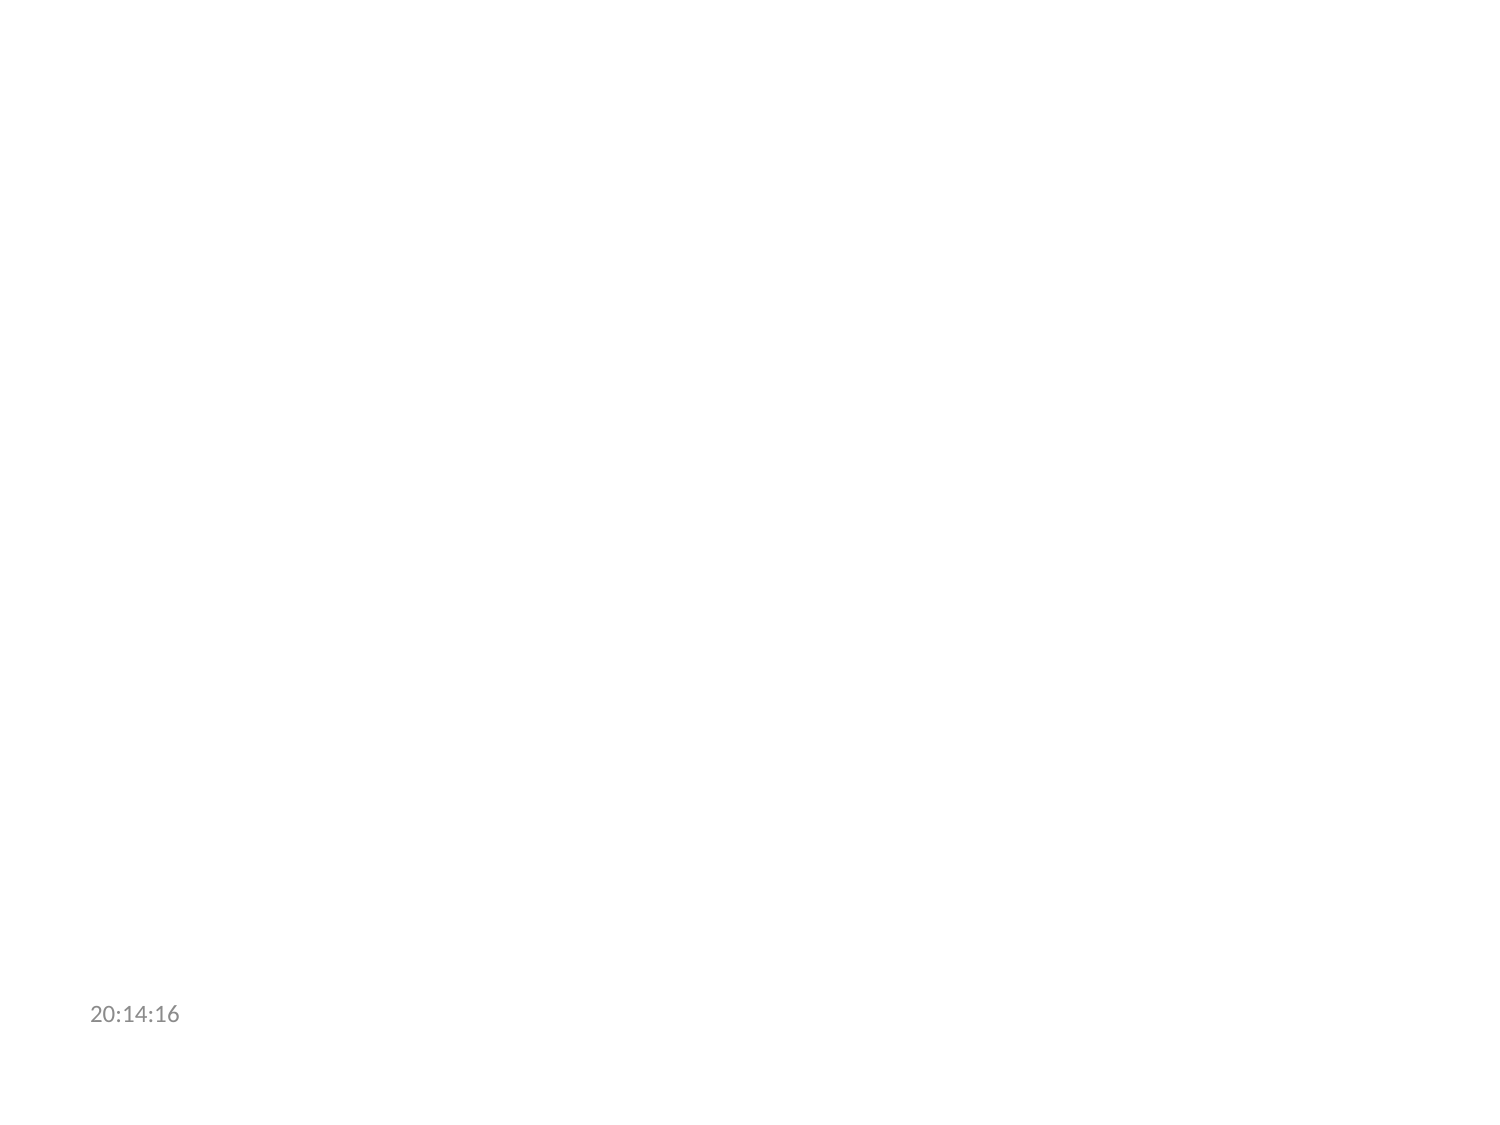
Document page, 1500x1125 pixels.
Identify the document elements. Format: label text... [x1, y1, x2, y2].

text_box 15:35:09 [75, 982, 425, 1043]
